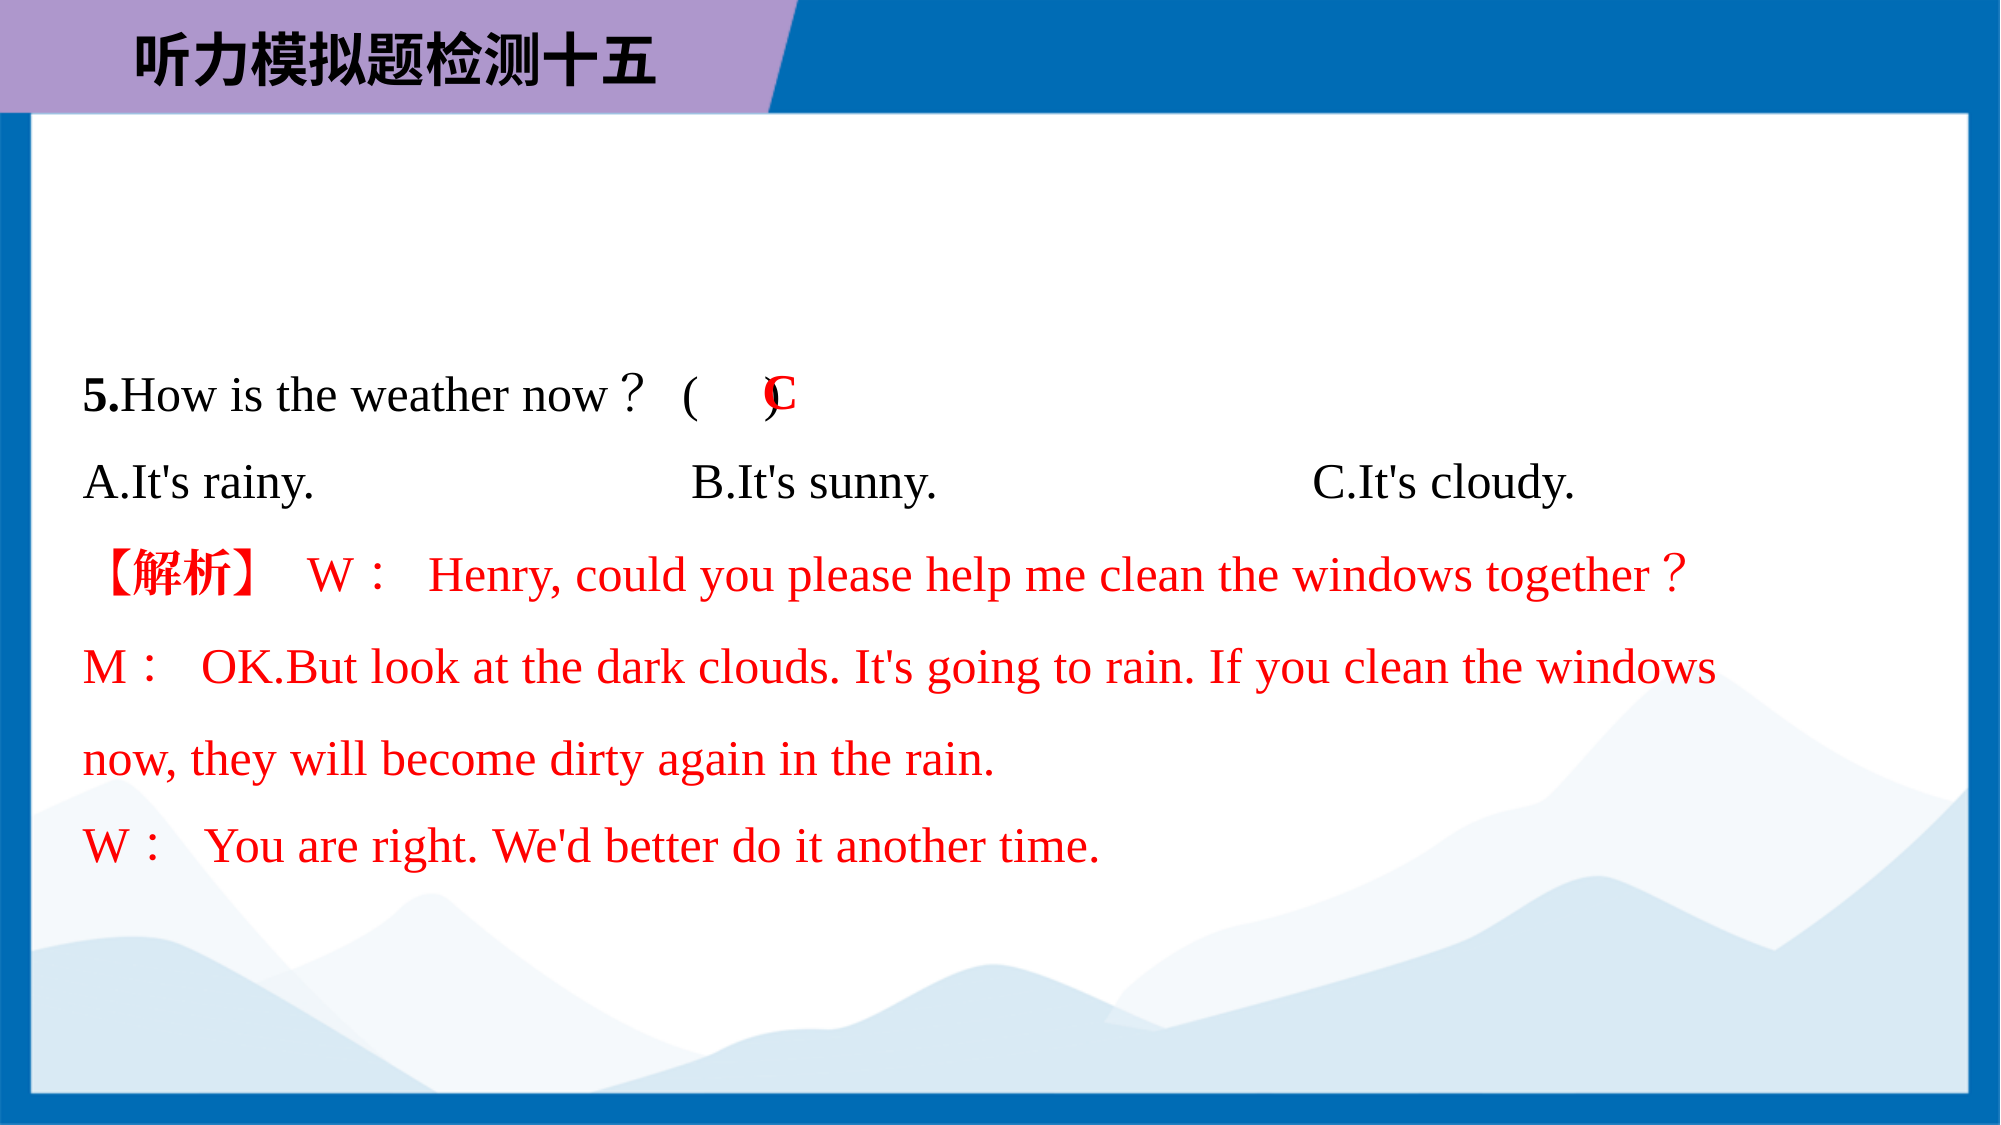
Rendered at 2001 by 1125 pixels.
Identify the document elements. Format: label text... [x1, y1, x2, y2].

text_box 【解析】 W：Henry, could you please help me clean the windows together？ M：OK.But look at the dark clouds. It's going to rain. If you clean the windows now, they will become dirty again in the rain. W：You are right. We'd better do it another time. [82, 510, 1917, 863]
text_box A.It's rainy. B.It's sunny. C.It's cloudy. [82, 421, 1917, 500]
text_box 5.How is the weather now？( ) [82, 333, 1917, 412]
text_box C [744, 332, 817, 411]
picture [0, 0, 2000, 1125]
